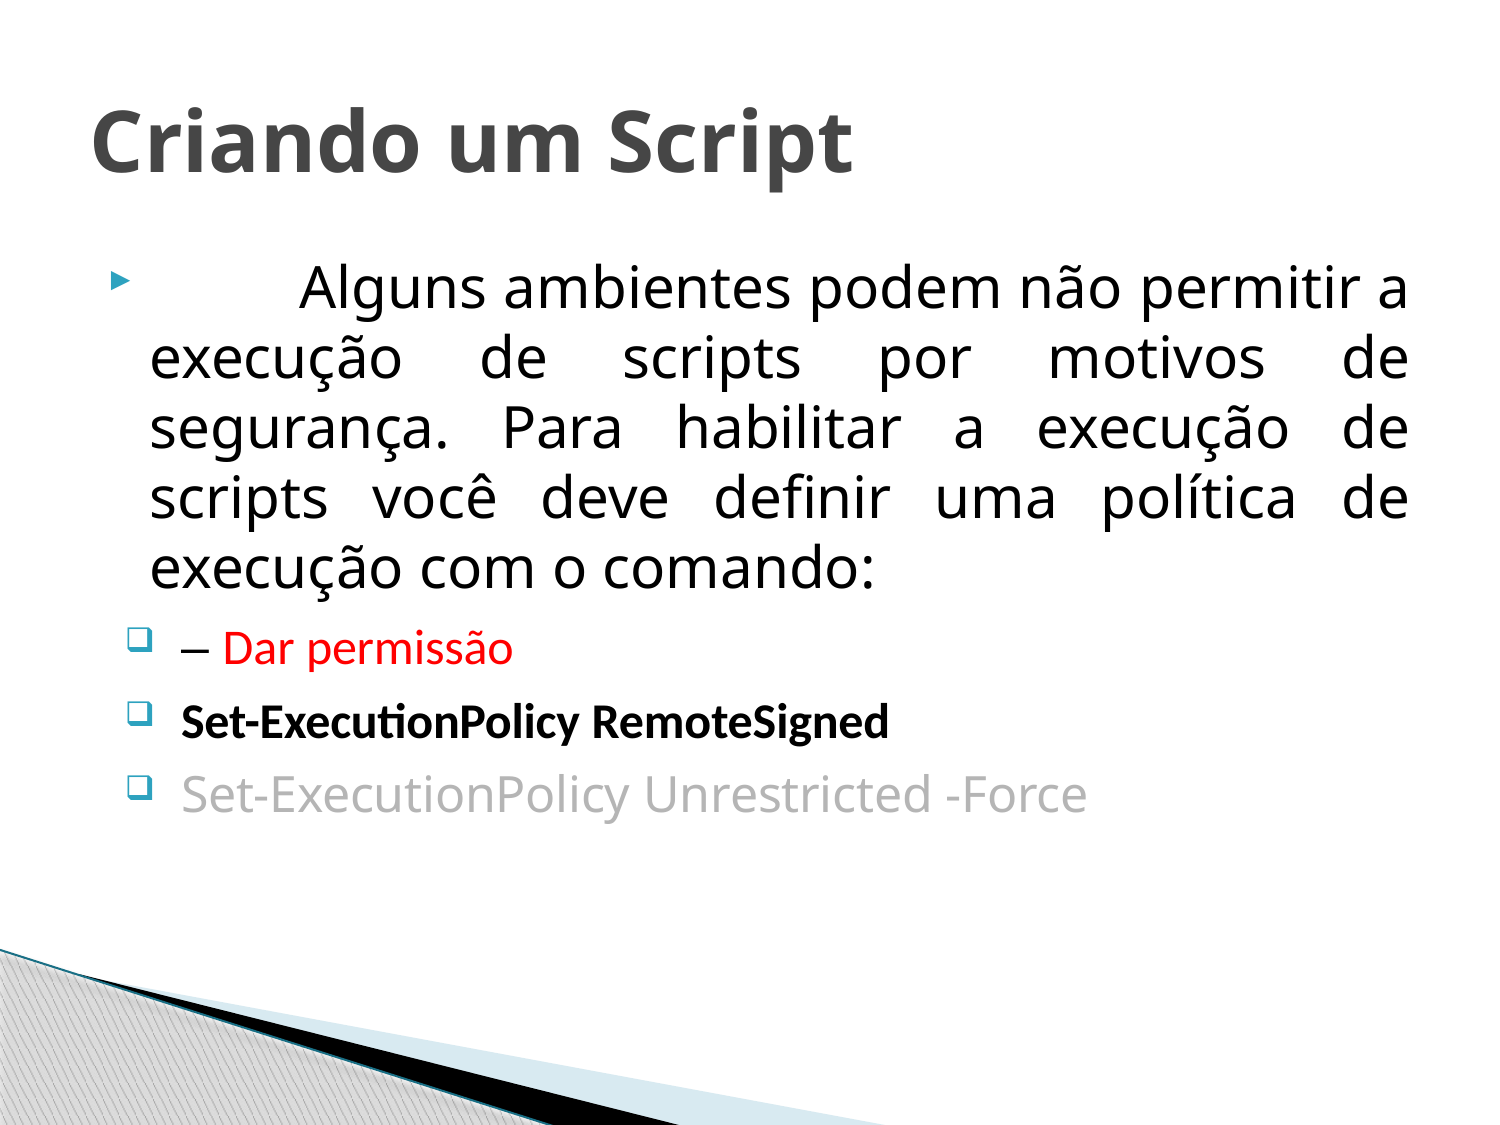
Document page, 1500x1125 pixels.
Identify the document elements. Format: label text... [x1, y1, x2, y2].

list Alguns ambientes podem não permitir a execução de scripts por motivos de segurança. Para habilitar a execução de scripts você deve definir uma política de execução com o comando: – Dar permissão Set-ExecutionPolicy RemoteSigned Set-ExecutionPolicy Unrestricted -Force [75, 243, 1425, 986]
title Criando um Script [75, 45, 1425, 233]
